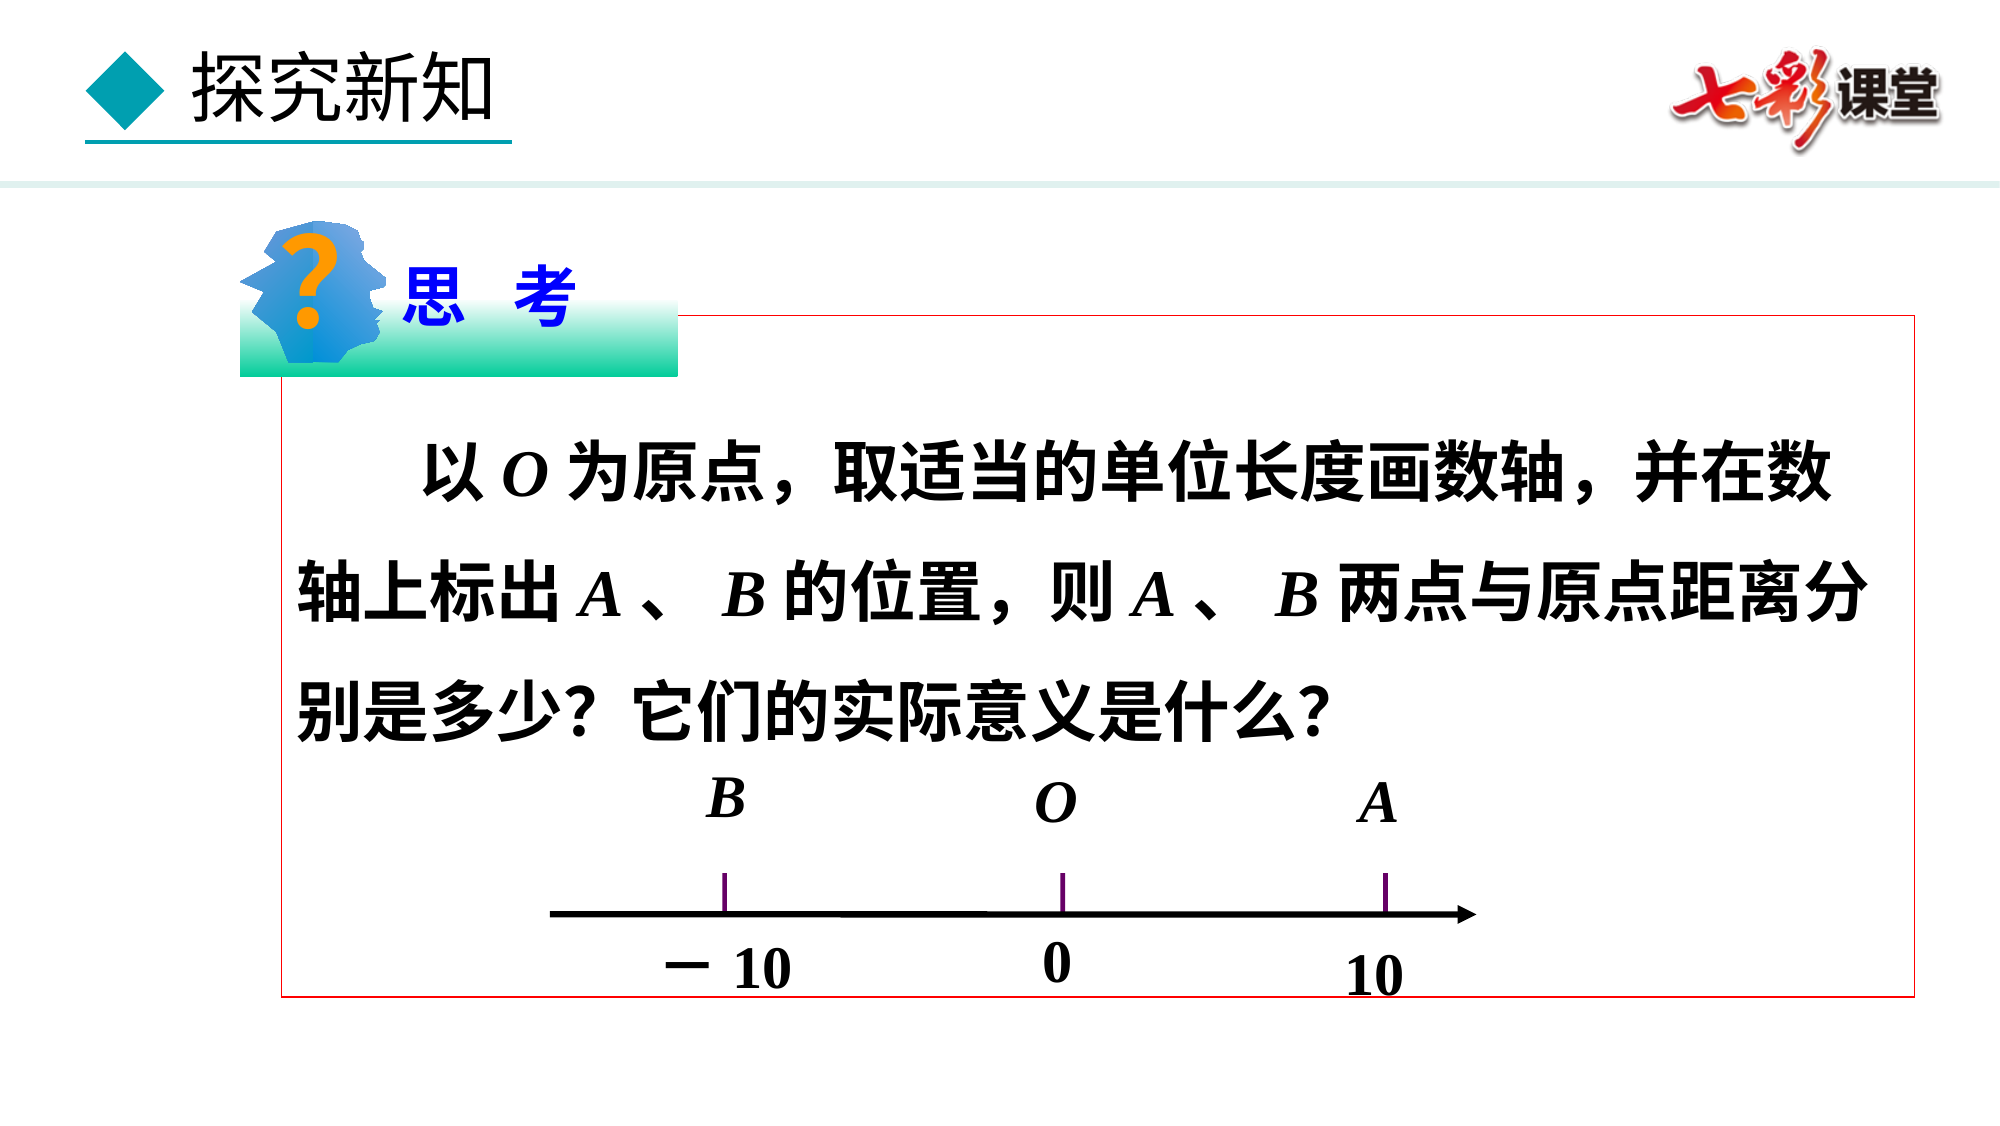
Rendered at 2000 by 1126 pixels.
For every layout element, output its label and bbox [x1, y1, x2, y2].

text_box [239, 195, 1915, 1009]
picture [1666, 42, 1948, 157]
text_box [549, 748, 1477, 1017]
